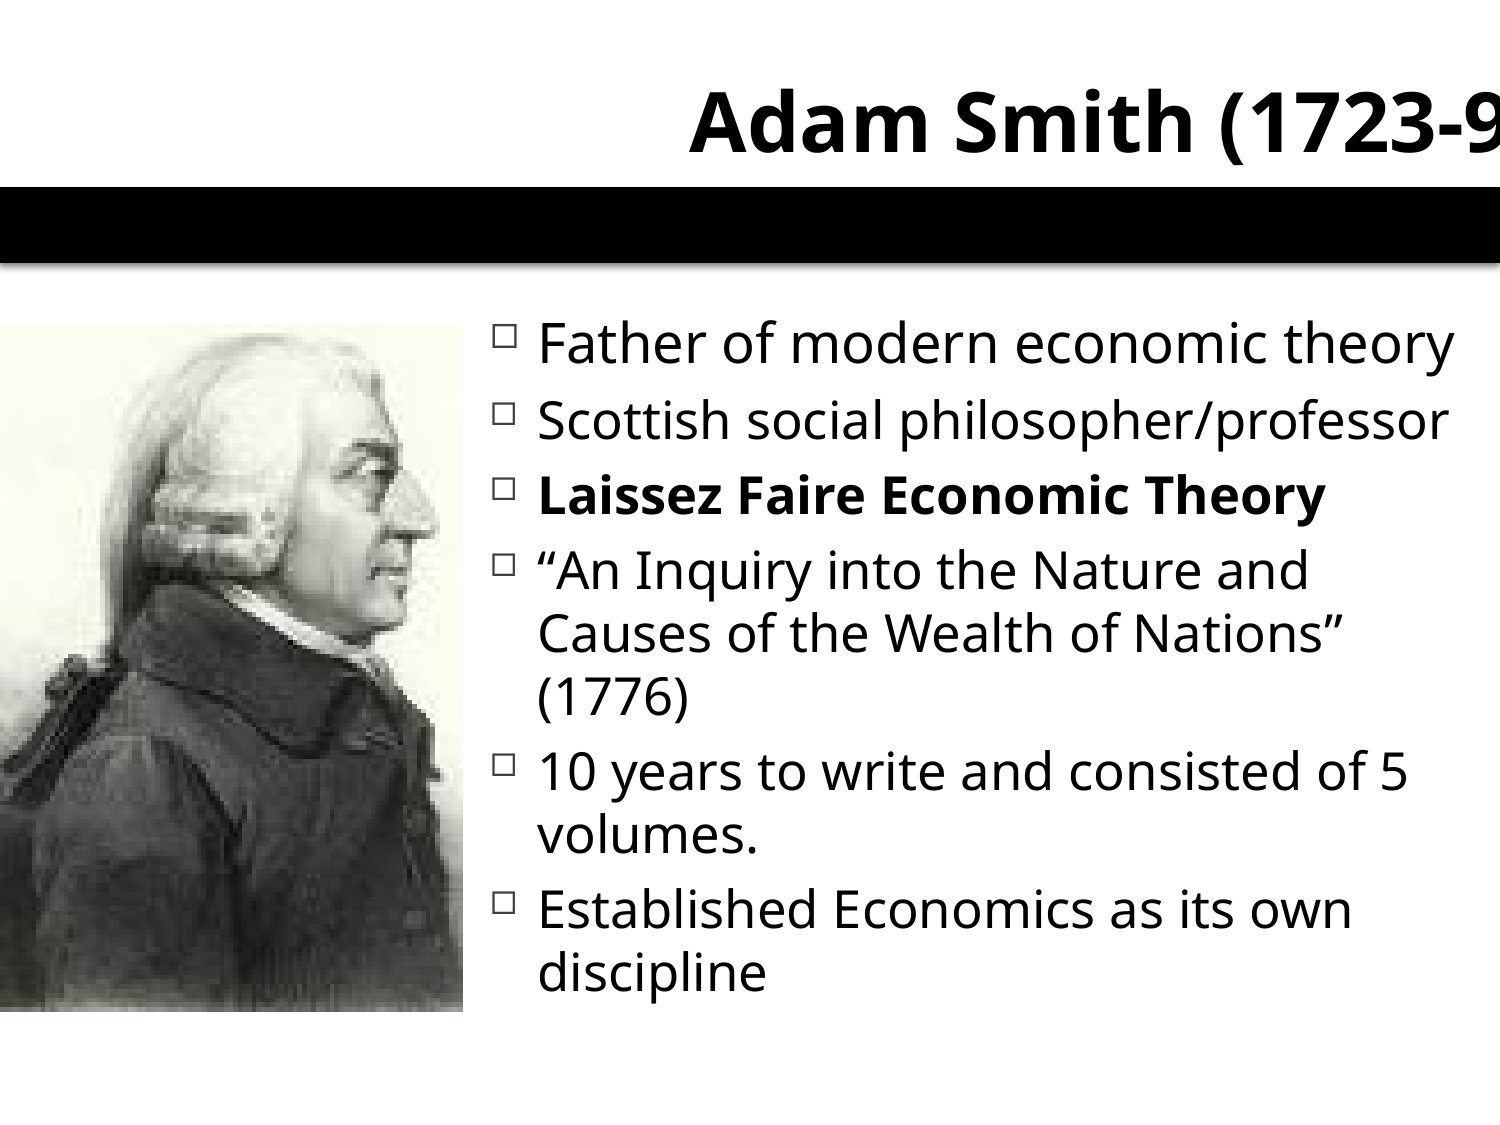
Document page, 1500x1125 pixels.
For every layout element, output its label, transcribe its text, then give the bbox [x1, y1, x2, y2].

text_box [0, 187, 1500, 263]
list Father of modern economic theory Scottish social philosopher/professor Laissez Faire Economic Theory “An Inquiry into the Nature and Causes of the Wealth of Nations” (1776) 10 years to write and consisted of 5 volumes. Established Economics as its own discipline [474, 299, 1500, 1063]
picture [0, 324, 463, 1013]
title Adam Smith (1723-90) [675, 24, 1500, 187]
